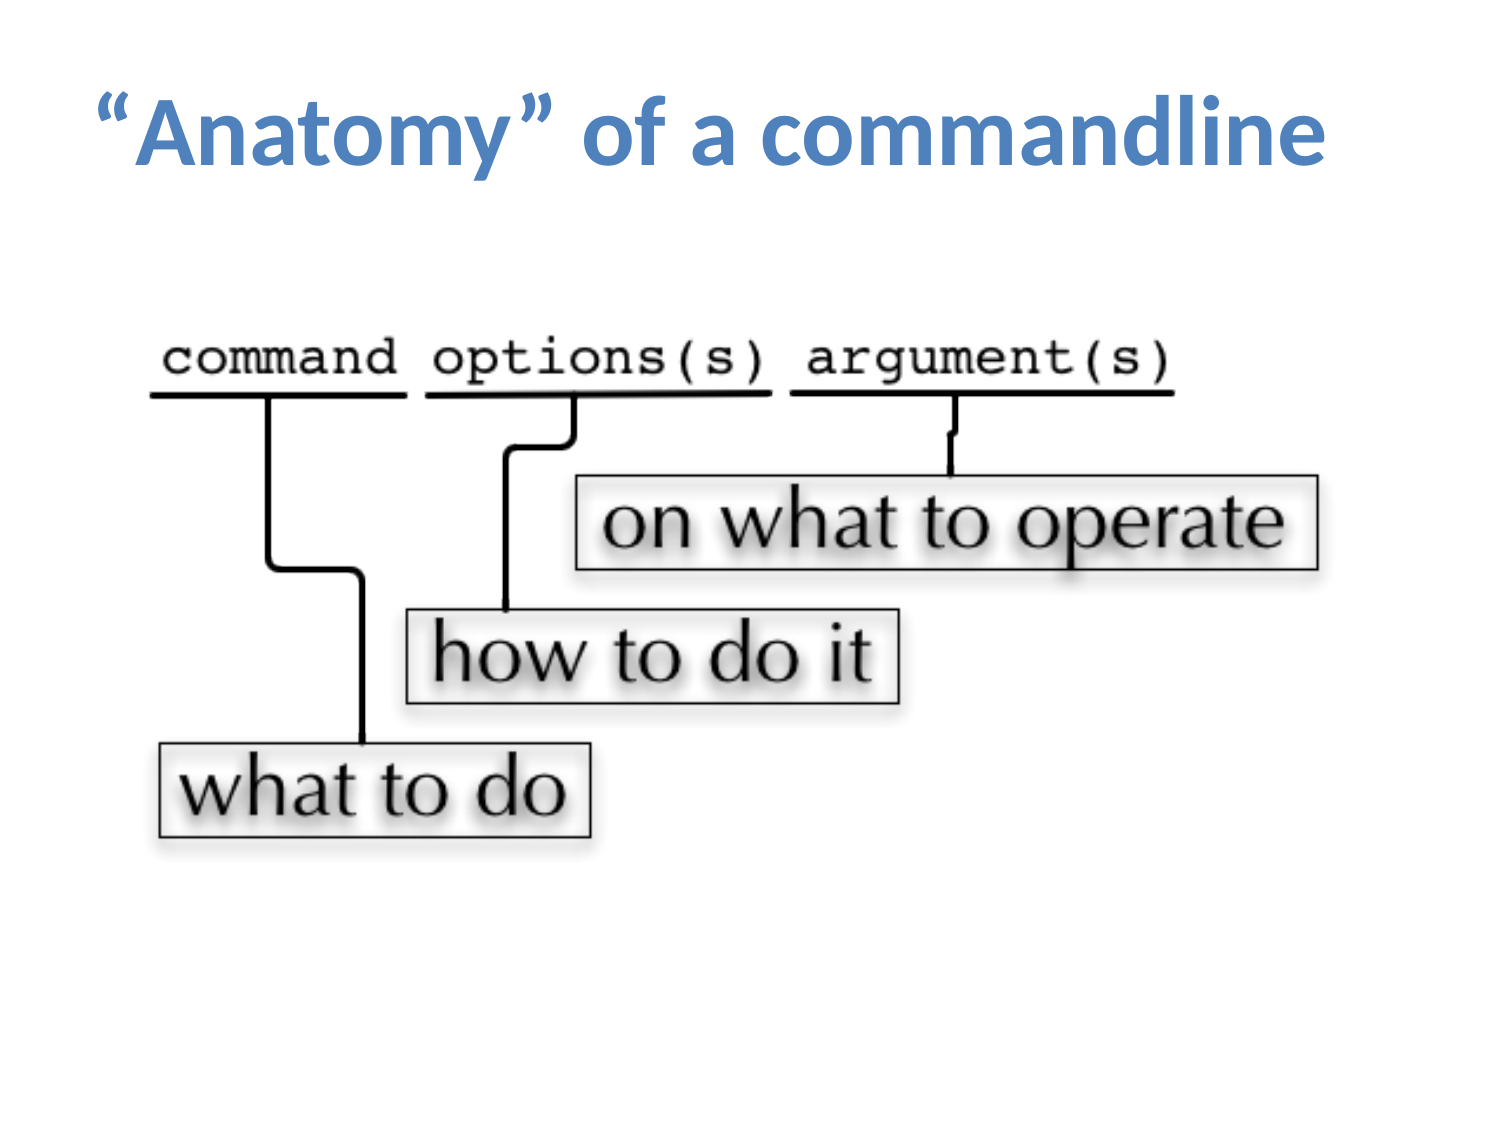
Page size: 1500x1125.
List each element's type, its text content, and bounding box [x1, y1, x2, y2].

text_box “Anatomy” of a commandline [77, 58, 1352, 238]
picture [131, 313, 1343, 872]
